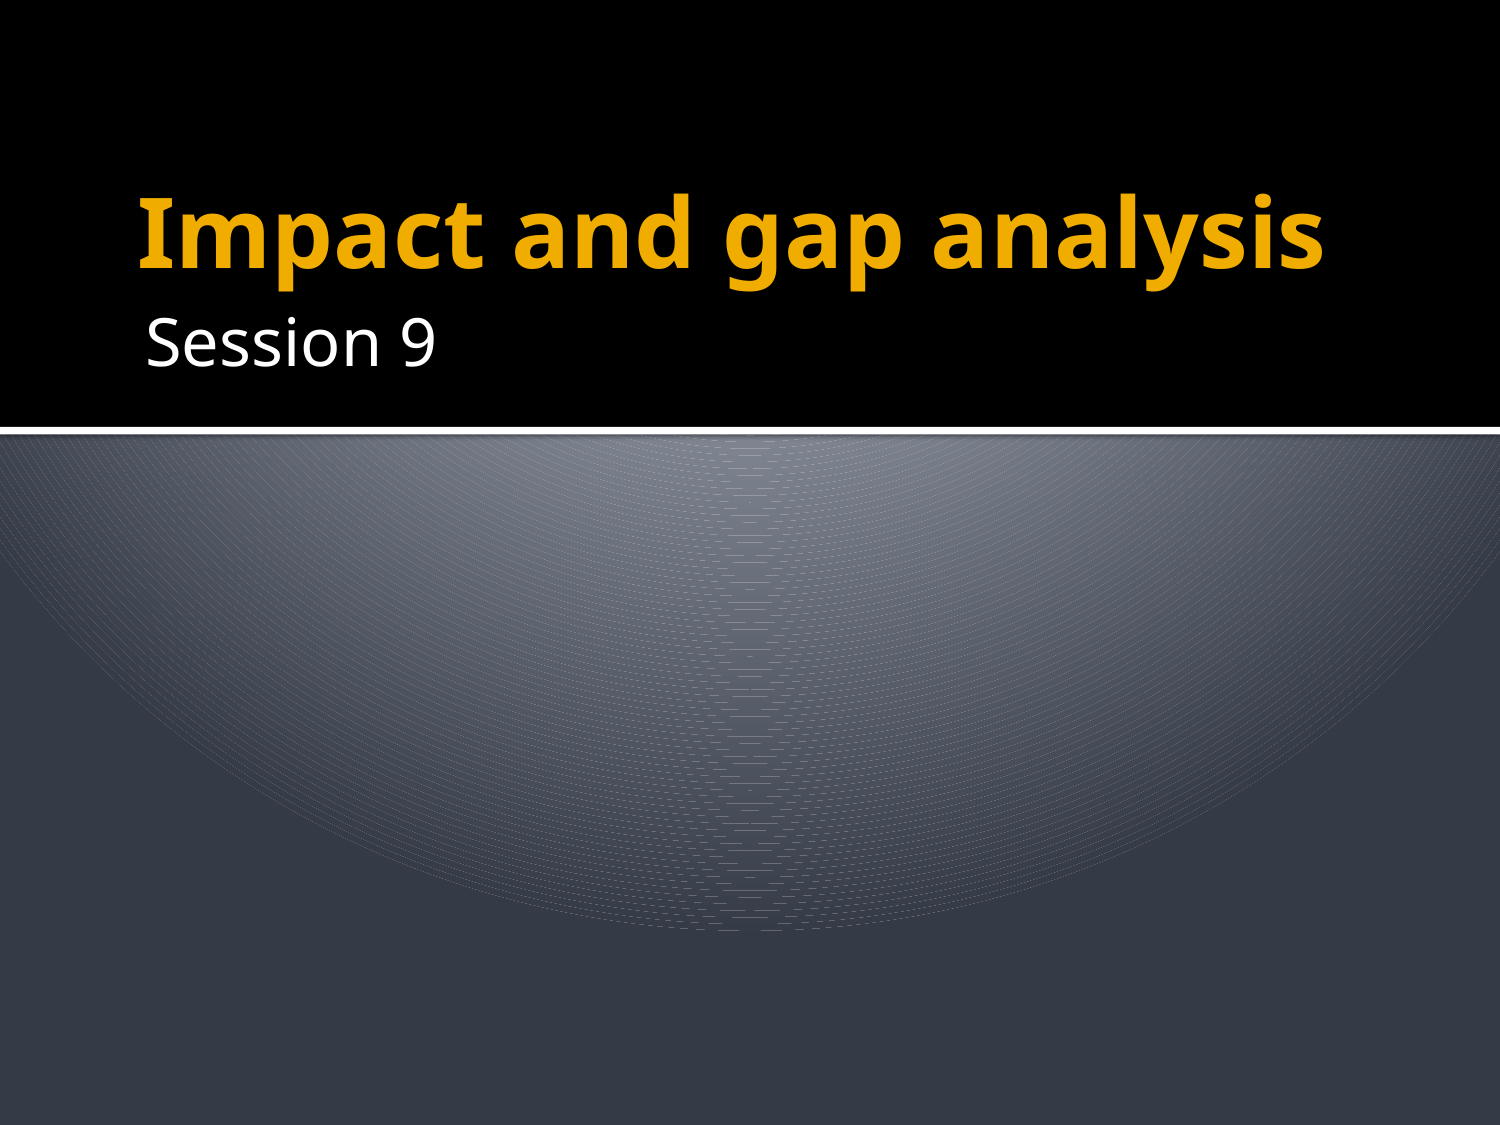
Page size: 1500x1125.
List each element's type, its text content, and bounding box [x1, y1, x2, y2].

list Session 9 [121, 299, 1438, 413]
title Impact and gap analysis [123, 19, 1438, 288]
